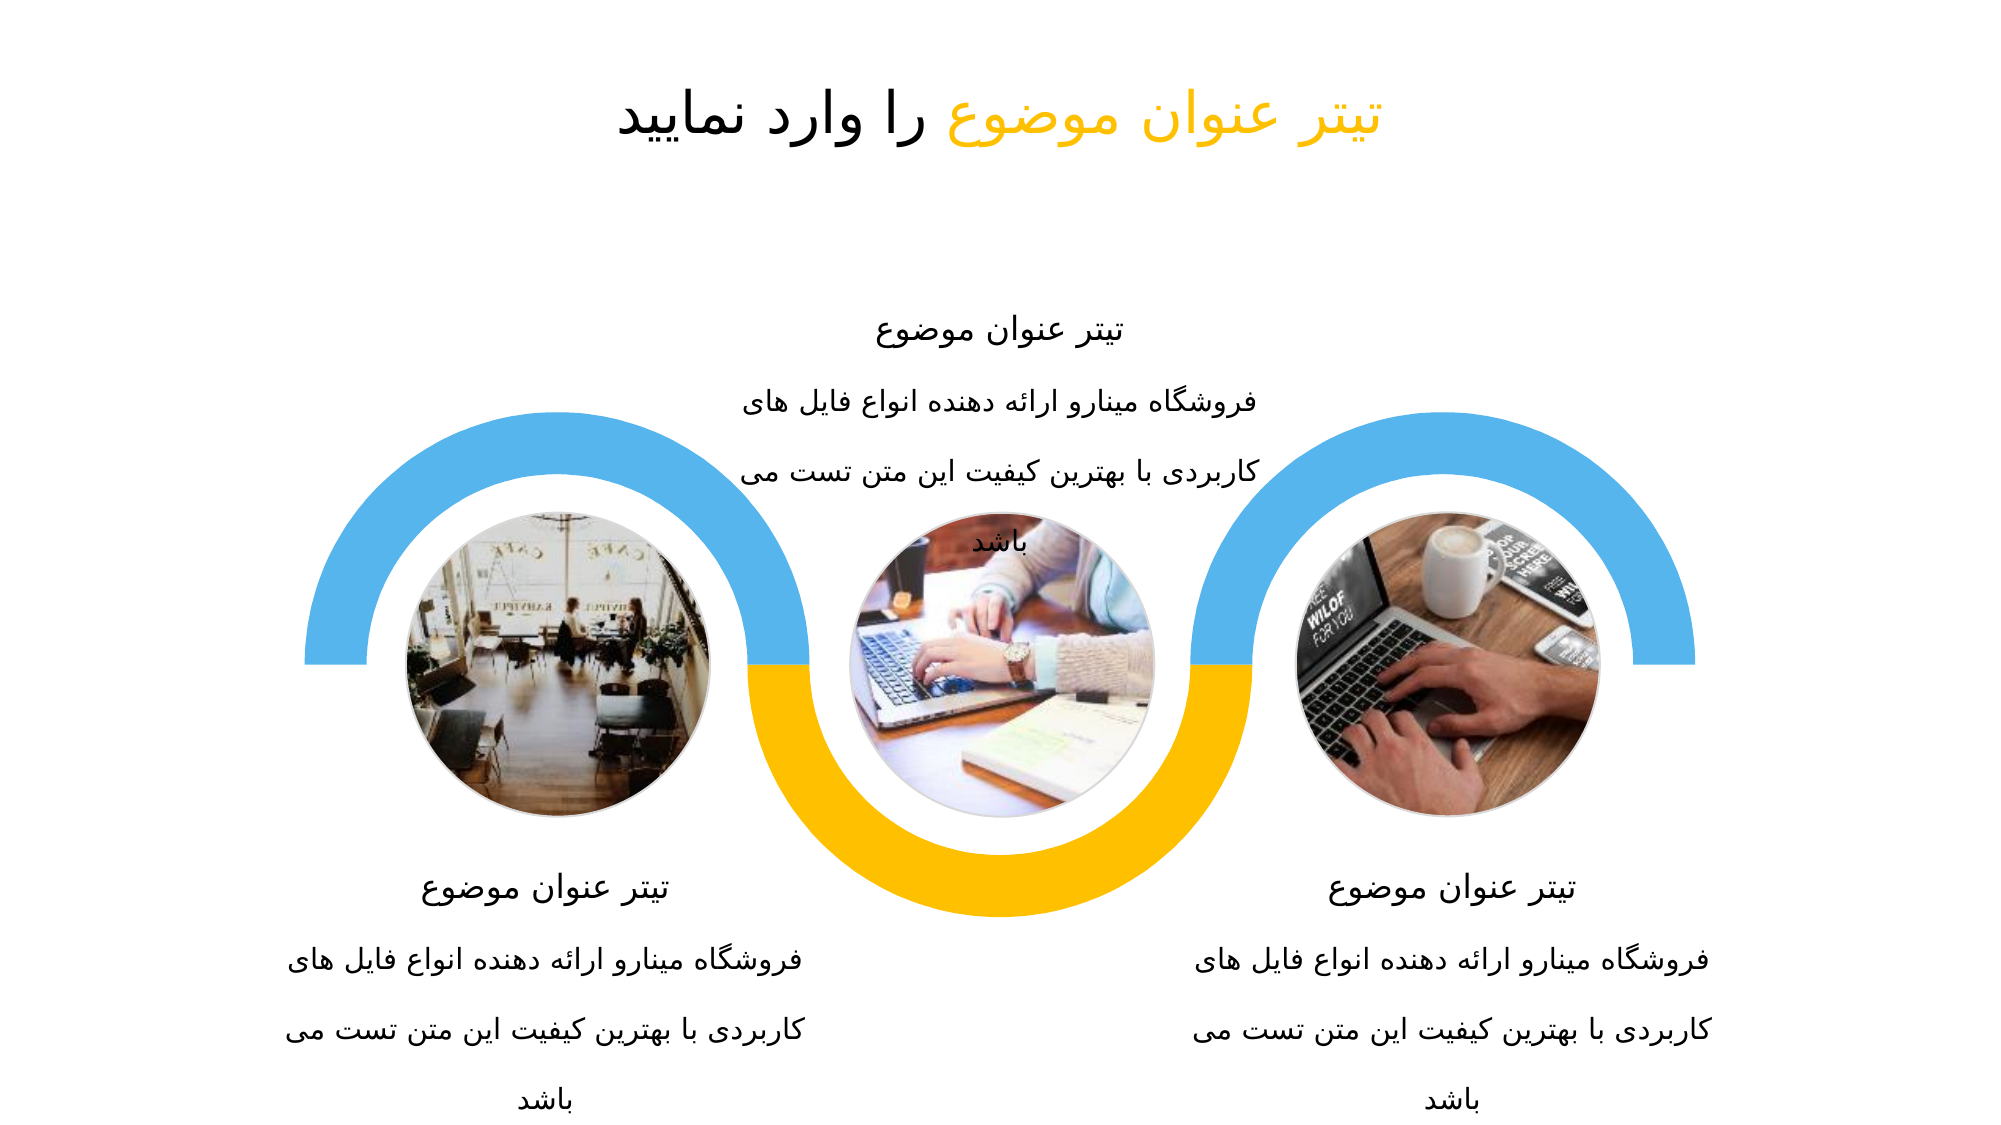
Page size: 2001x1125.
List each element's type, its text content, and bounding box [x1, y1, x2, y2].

text_box تیتر عنوان موضوع فروشگاه مینارو ارائه دهنده انواع فایل های کاربردی با بهترین کیفیت این متن تست می باشد [695, 259, 1305, 412]
text_box تیتر عنوان موضوع را وارد نمایید [0, 32, 2000, 153]
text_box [304, 412, 1696, 918]
text_box تیتر عنوان موضوع فروشگاه مینارو ارائه دهنده انواع فایل های کاربردی با بهترین کیفیت این متن تست می باشد [240, 817, 851, 1123]
text_box تیتر عنوان موضوع فروشگاه مینارو ارائه دهنده انواع فایل های کاربردی با بهترین کیفیت این متن تست می باشد [1147, 817, 1758, 1123]
